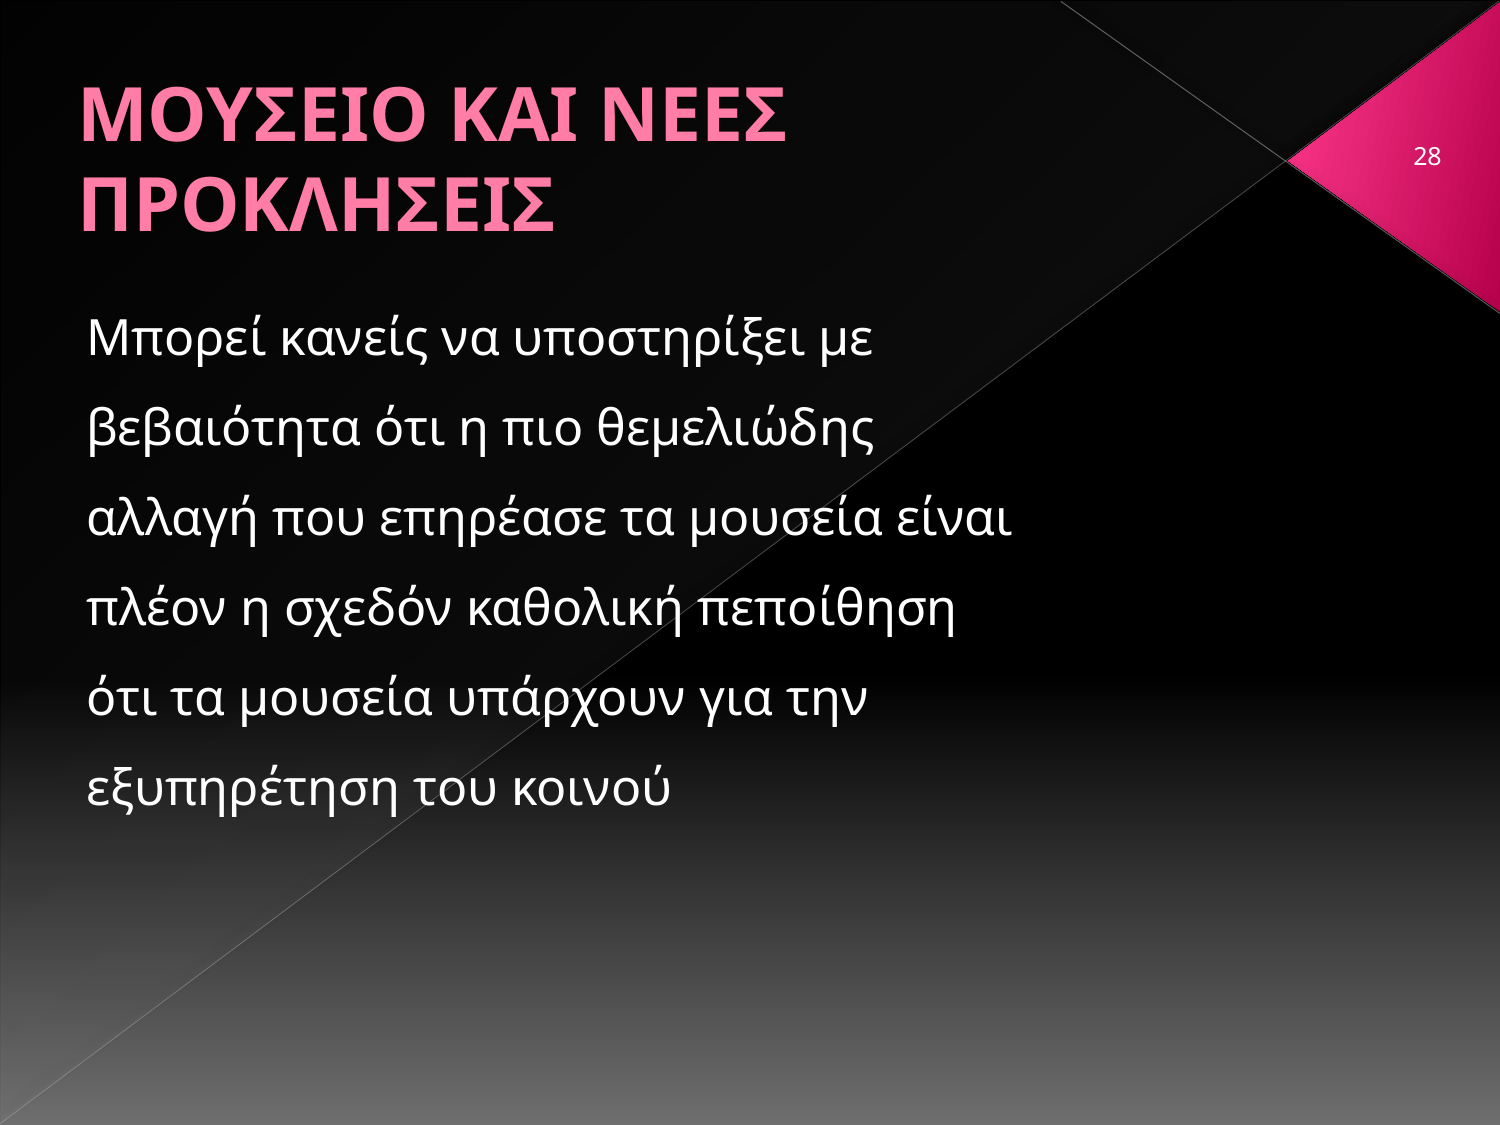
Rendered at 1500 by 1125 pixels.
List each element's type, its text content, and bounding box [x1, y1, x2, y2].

title ΜΟΥΣΕΙΟ ΚΑΙ ΝΕΕΣ ΠΡΟΚΛΗΣΕΙΣ [62, 44, 1250, 268]
list Μπορεί κανείς να υποστηρίξει με βεβαιότητα ότι η πιο θεμελιώδης αλλαγή που επηρέασε τα μουσεία είναι πλέον η σχεδόν καθολική πεποίθηση ότι τα μουσεία υπάρχουν για την εξυπηρέτηση του κοινού [62, 267, 1055, 915]
slide_number 28 [1386, 132, 1469, 183]
